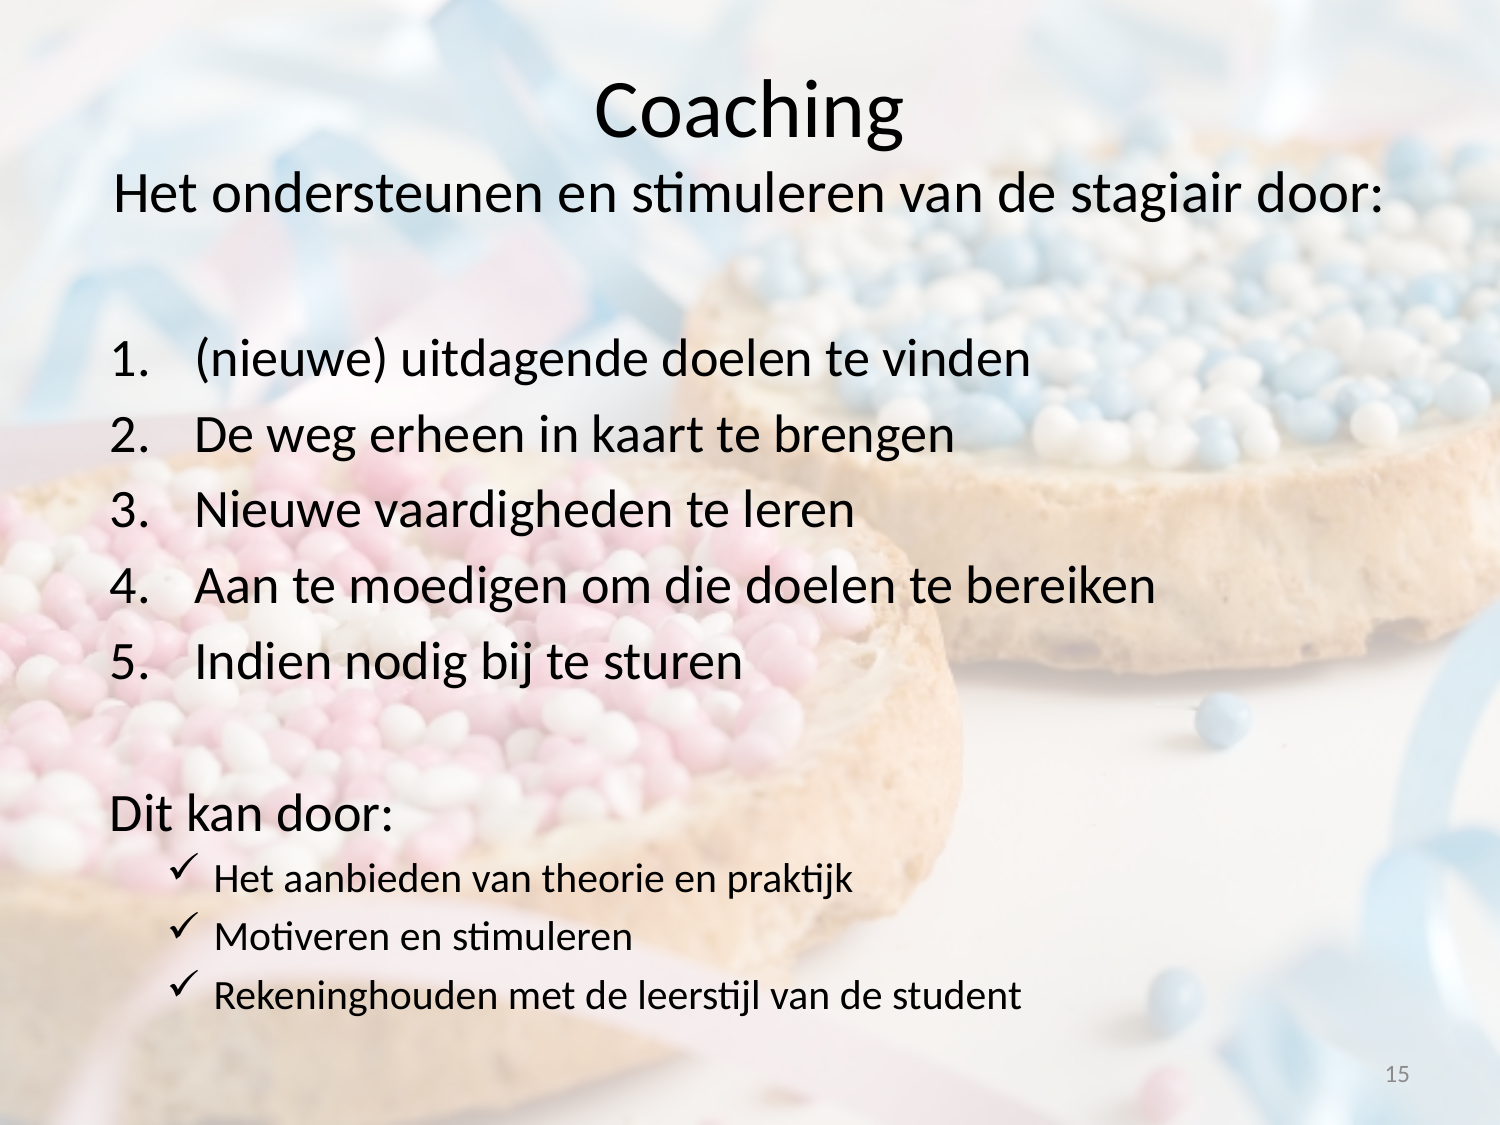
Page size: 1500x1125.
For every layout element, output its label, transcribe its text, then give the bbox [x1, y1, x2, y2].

title Coaching Het ondersteunen en stimuleren van de stagiair door: [75, 45, 1425, 233]
list (nieuwe) uitdagende doelen te vinden De weg erheen in kaart te brengen Nieuwe vaardigheden te leren Aan te moedigen om die doelen te bereiken Indien nodig bij te sturen Dit kan door: Het aanbieden van theorie en praktijk Motiveren en stimuleren Rekeninghouden met de leerstijl van de student [76, 314, 1427, 1057]
slide_number 15 [1074, 1042, 1425, 1103]
